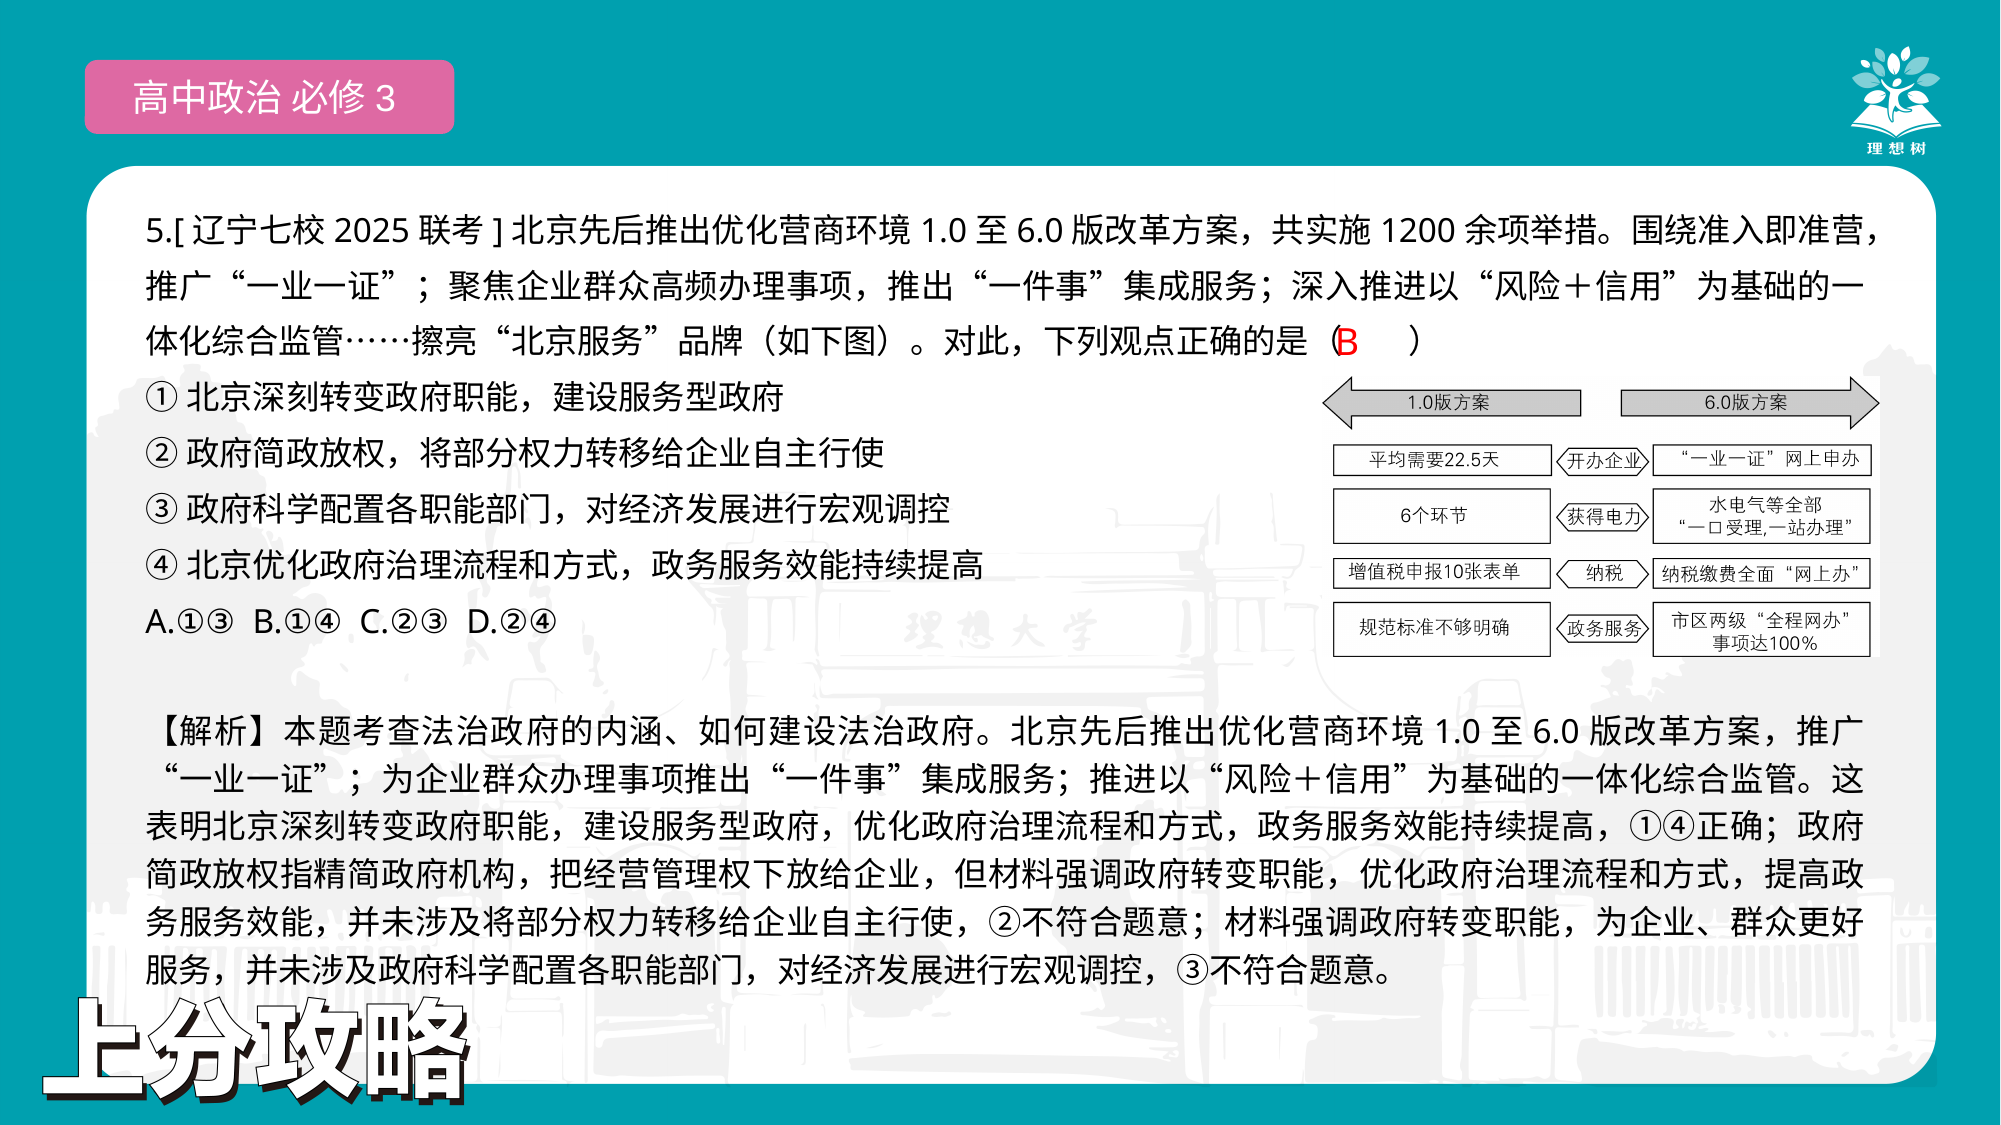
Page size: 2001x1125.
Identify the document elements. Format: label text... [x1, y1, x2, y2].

text_box 高中政治 必修3 [83, 58, 456, 135]
picture [0, 0, 2001, 1125]
text_box B [1310, 288, 1427, 371]
text_box 【解析】本题考查法治政府的内涵、如何建设法治政府。北京先后推出优化营商环境1.0至6.0版改革方案，推广“一业一证”；为企业群众办理事项推出“一件事”集成服务；推进以“风险＋信用”为基础的一体化综合监管。这表明北京深刻转变政府职能，建设服务型政府，优化政府治理流程和方式，政务服务效能持续提高，①④正确；政府简政放权指精简政府机构，把经营管理权下放给企业，但材料强调政府转变职能，优化政府治理流程和方式，提高政务服务效能，并未涉及将部分权力转移给企业自主行使，②不符合题意；材料强调政府转变职能，为企业、群众更好服务，并未涉及政府科学配置各职能部门，对经济发展进行宏观调控，③不符合题意。 [130, 694, 1880, 997]
text_box 5.[辽宁七校2025联考]北京先后推出优化营商环境1.0至6.0版改革方案，共实施1200余项举措。围绕准入即准营，推广“一业一证”；聚焦企业群众高频办理事项，推出“一件事”集成服务；深入推进以“风险＋信用”为基础的一体化综合监管……擦亮“北京服务”品牌（如下图）。对此，下列观点正确的是（ ） ①北京深刻转变政府职能，建设服务型政府 ②政府简政放权，将部分权力转移给企业自主行使 ③政府科学配置各职能部门，对经济发展进行宏观调控 ④北京优化政府治理流程和方式，政务服务效能持续提高 A.①③ B.①④ C.②③ D.②④ [130, 185, 1880, 648]
